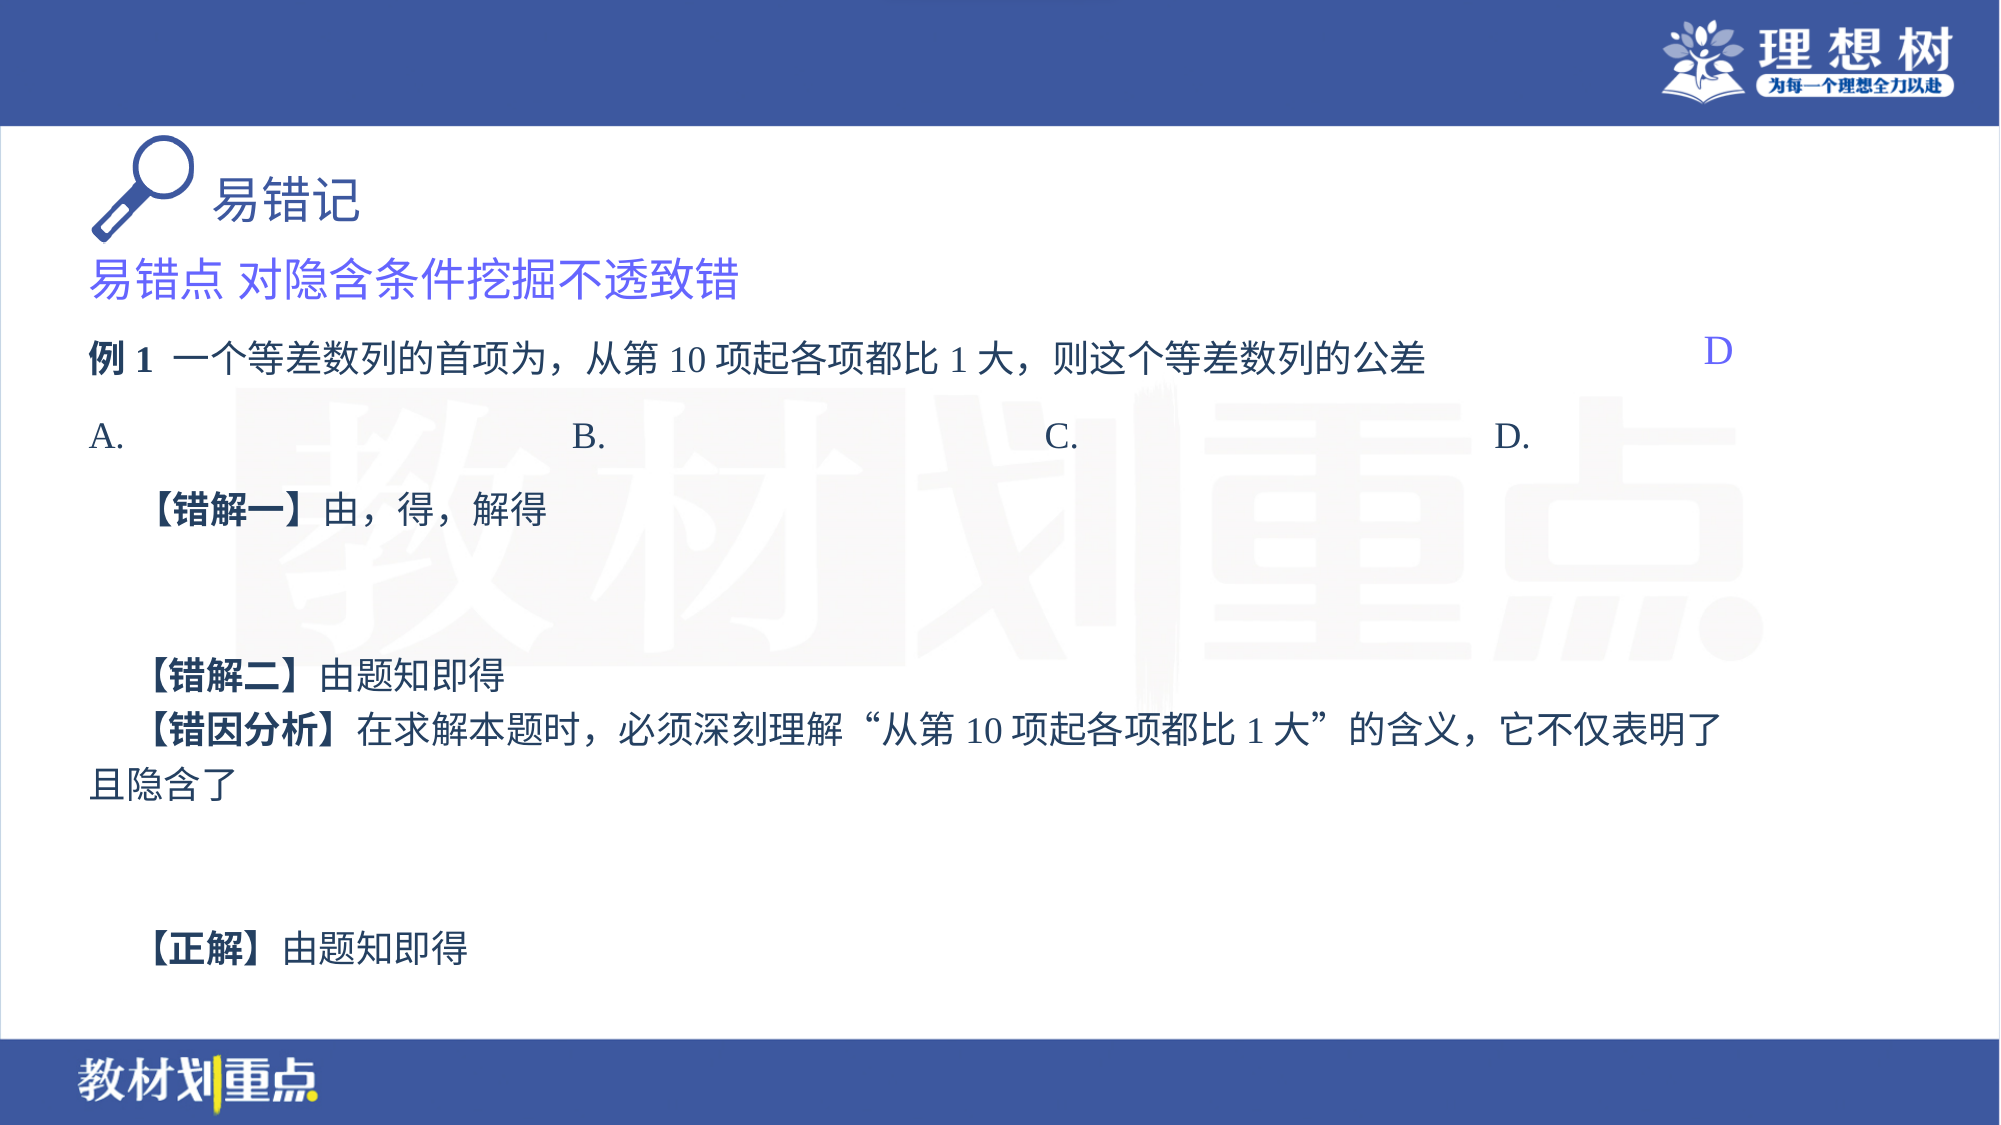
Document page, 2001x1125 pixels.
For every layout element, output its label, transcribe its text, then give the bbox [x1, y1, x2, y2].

picture [0, 0, 2000, 1125]
text_box 易错点 对隐含条件挖掘不透致错 [88, 241, 1911, 302]
text_box D [1688, 320, 1749, 371]
text_box 易错记 [211, 155, 507, 241]
